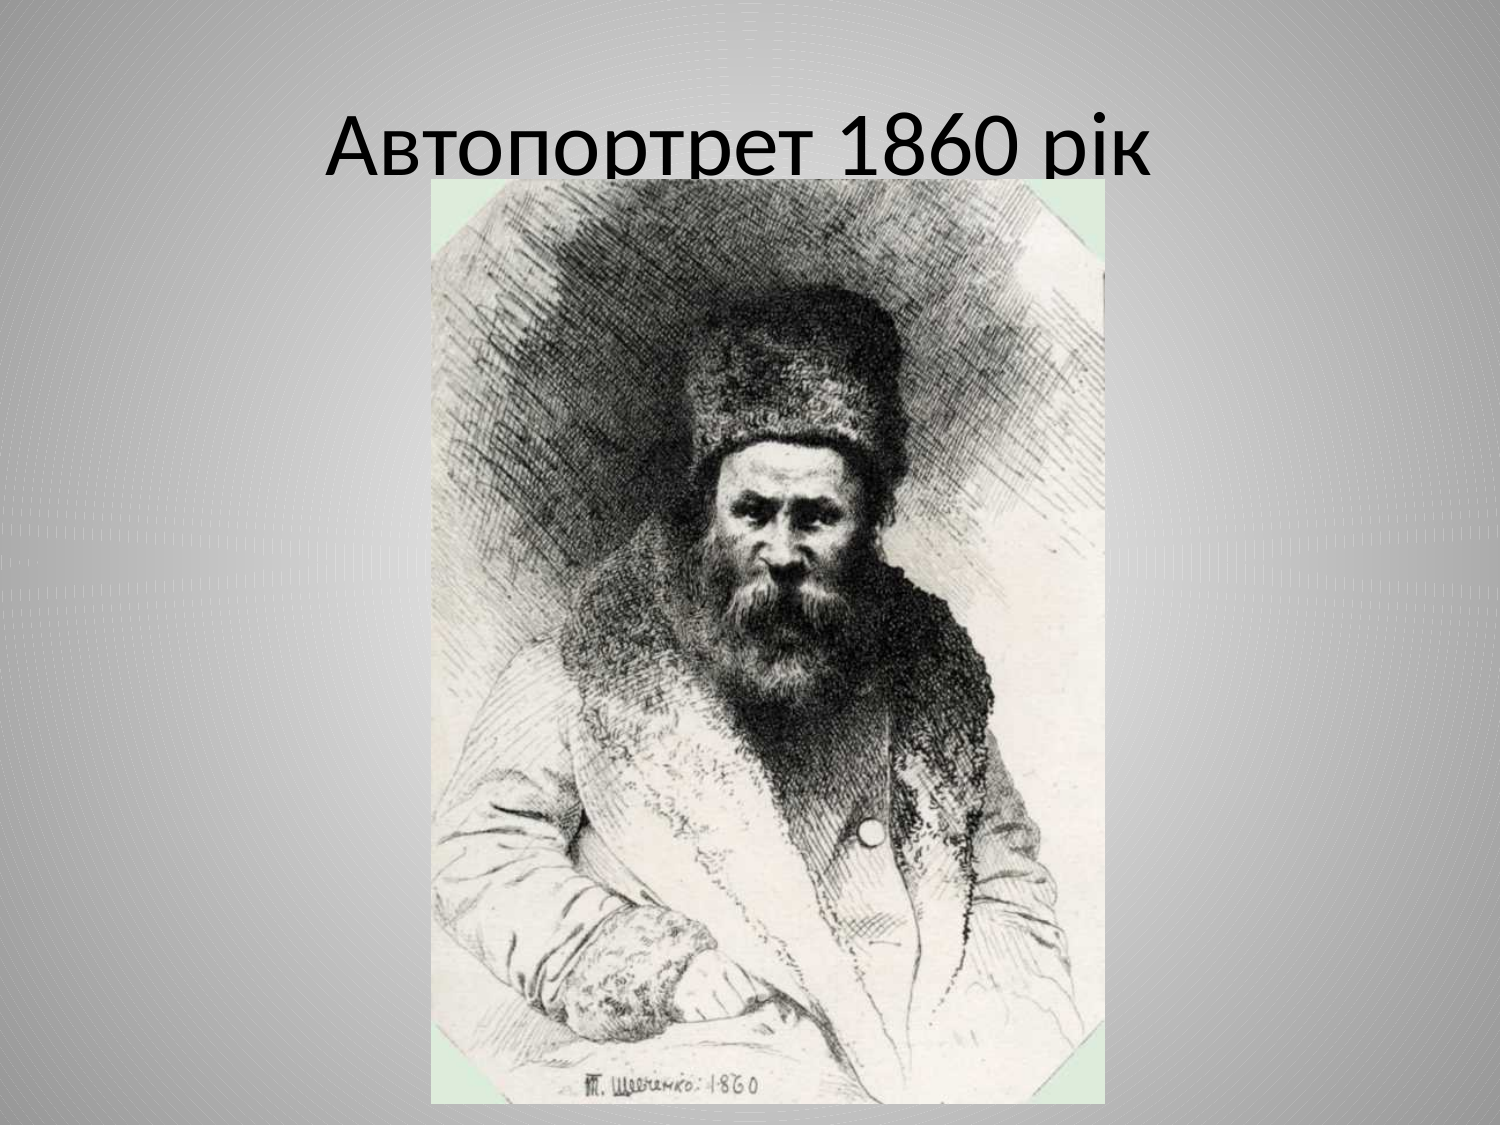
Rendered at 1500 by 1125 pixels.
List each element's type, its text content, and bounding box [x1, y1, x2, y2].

title Автопортрет 1860 рік [75, 45, 1425, 233]
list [430, 179, 1105, 1105]
